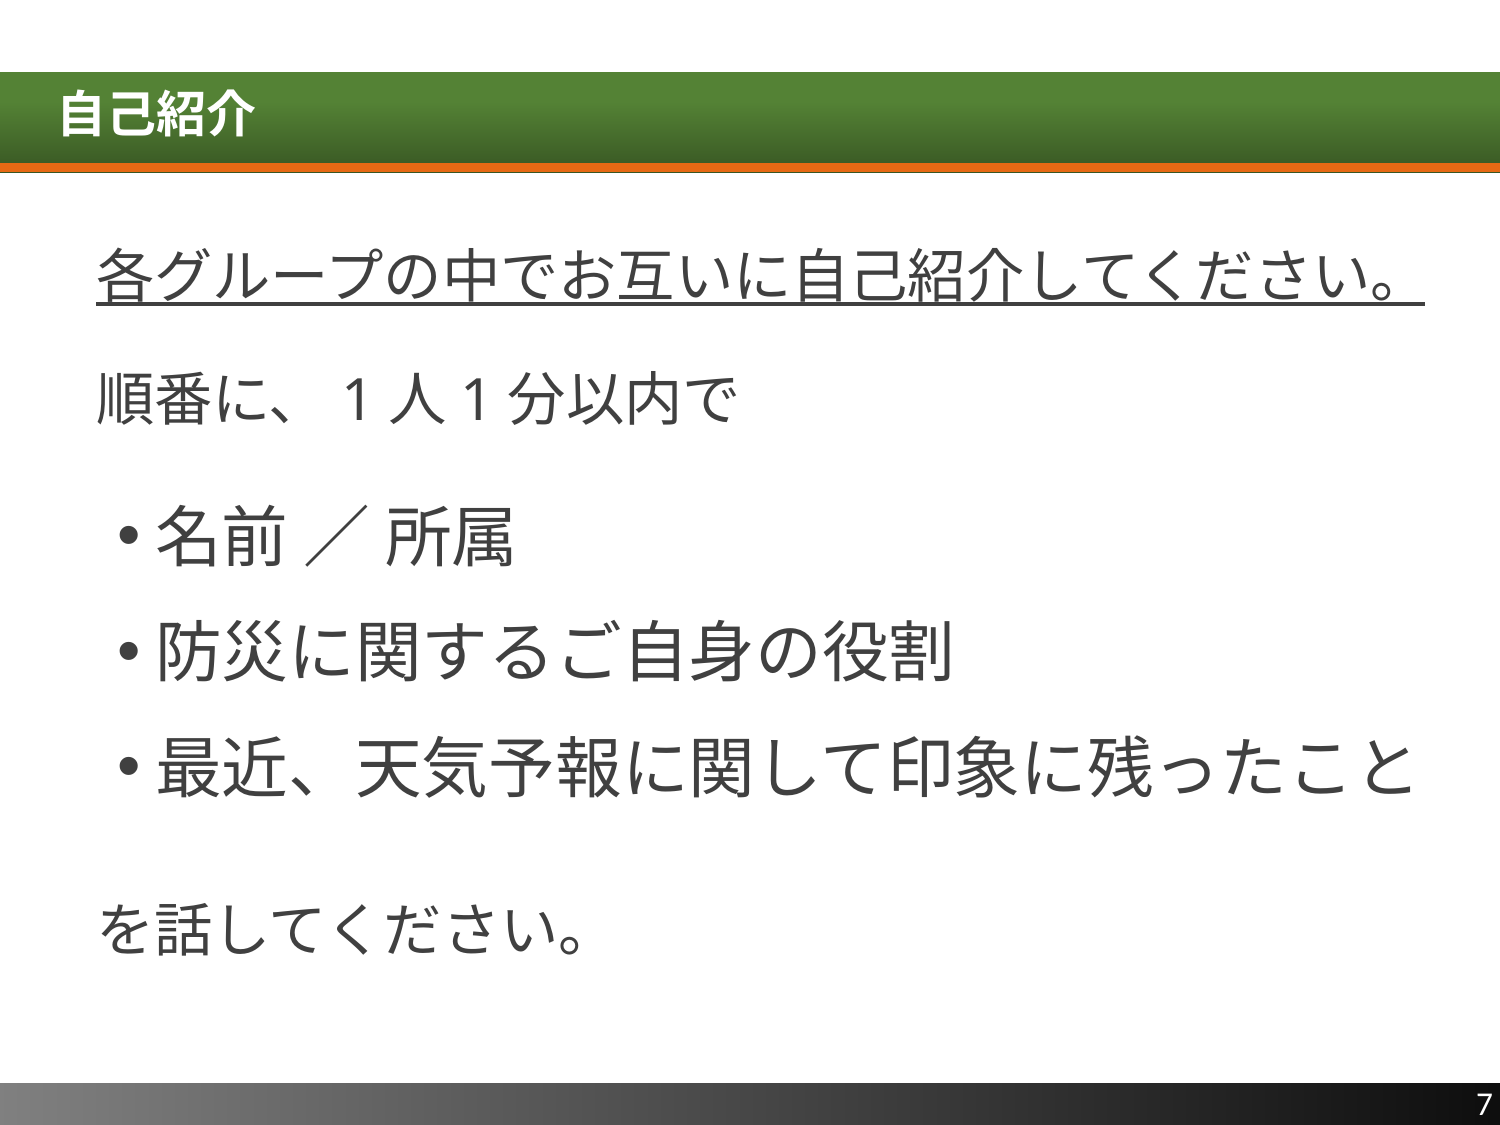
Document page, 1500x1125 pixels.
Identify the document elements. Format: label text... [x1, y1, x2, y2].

list 各グループの中でお互いに自己紹介してください。 順番に、1人1分以内で 名前 ／ 所属 防災に関するご自身の役割 最近、天気予報に関して印象に残ったこと を話してください。 [81, 240, 1441, 1036]
title 自己紹介 [41, 59, 1336, 173]
slide_number 7 [1170, 1072, 1500, 1125]
